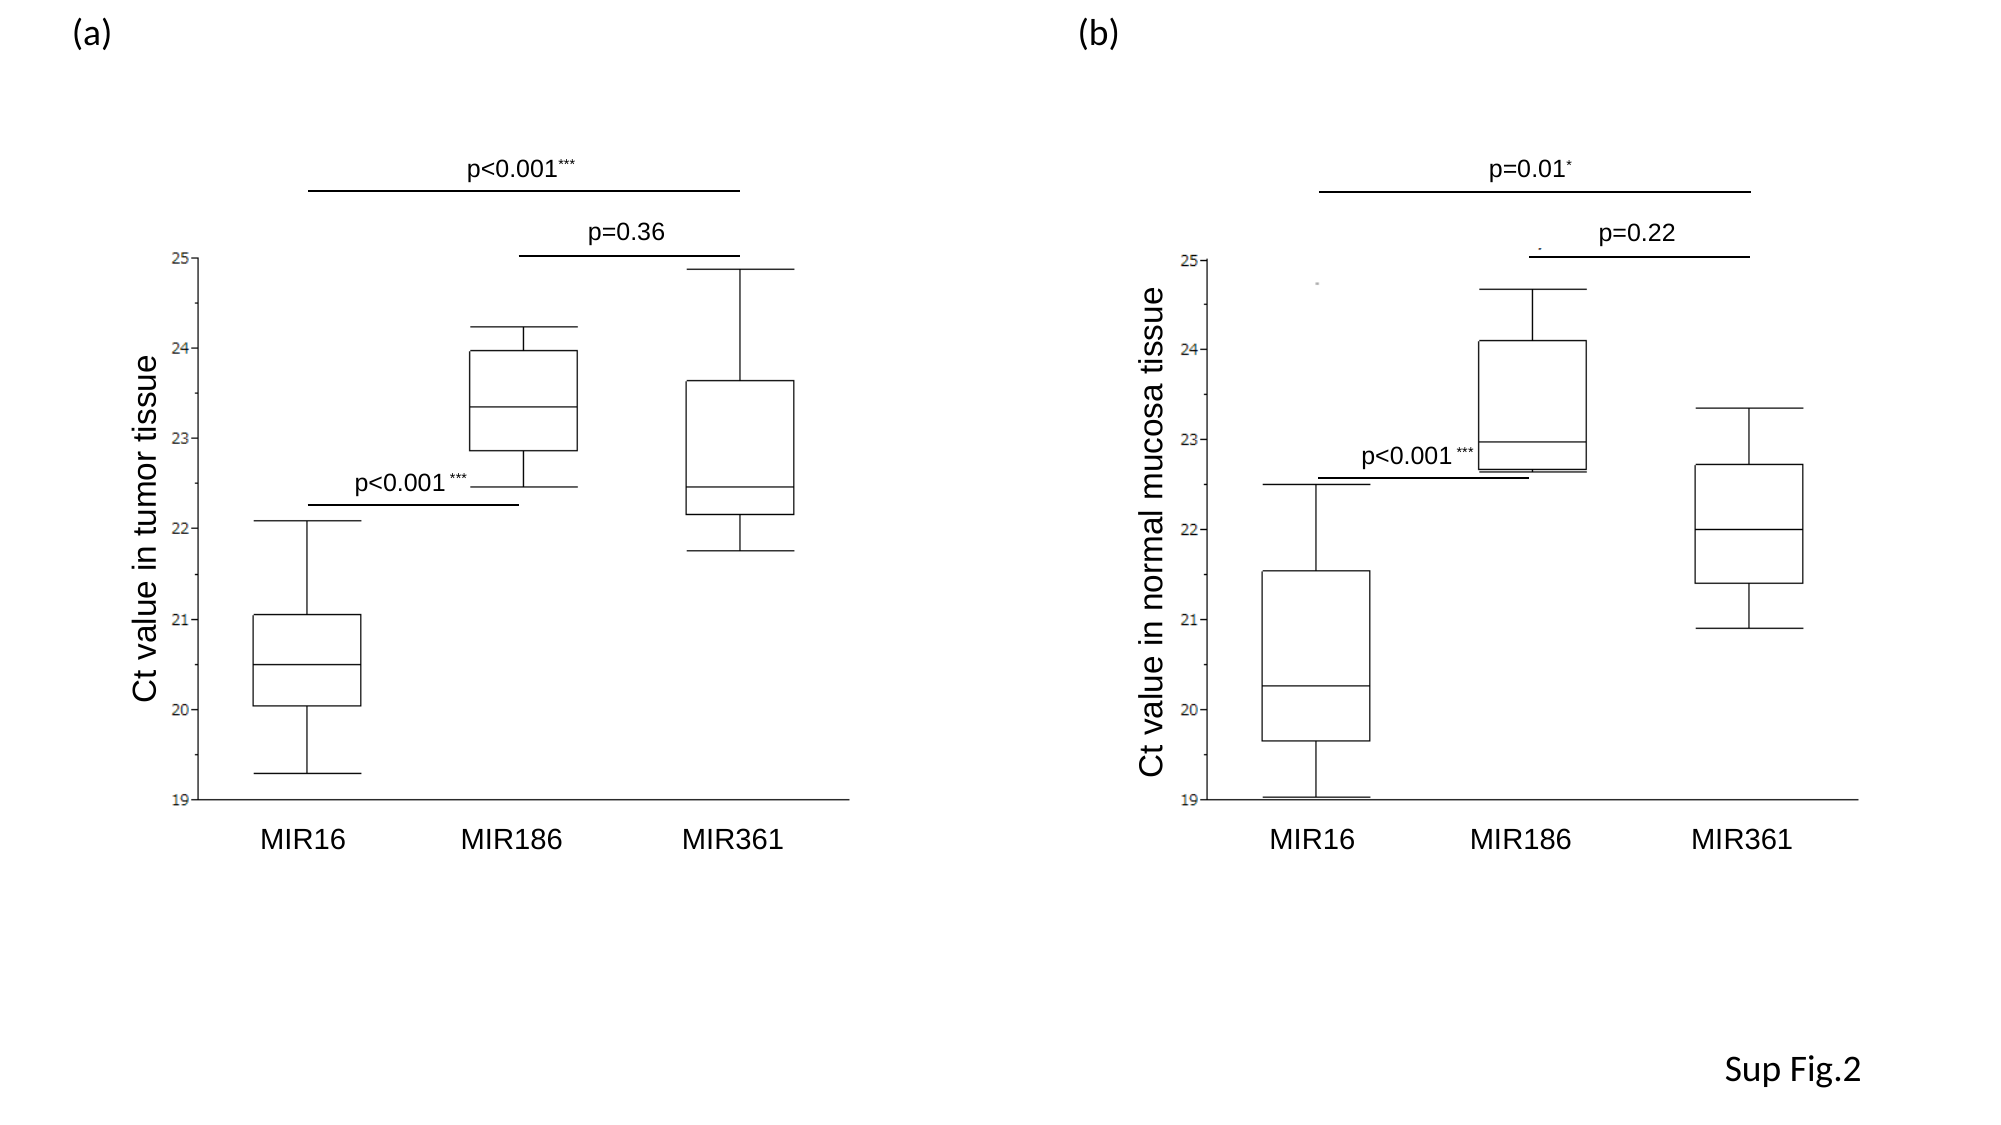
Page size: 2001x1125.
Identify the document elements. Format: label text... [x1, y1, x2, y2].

text_box MIR16 [245, 813, 370, 863]
text_box p=0.22 [1583, 208, 1696, 248]
text_box Ct value in tumor tissue [115, 330, 155, 718]
text_box (b) [1054, 0, 1136, 61]
text_box MIR361 [667, 813, 813, 863]
text_box MIR16 [1254, 813, 1380, 863]
text_box Ct value in normal mucosa tissue [1121, 268, 1174, 793]
text_box MIR186 [1455, 813, 1601, 863]
picture [1174, 248, 1864, 806]
text_box MIR361 [1676, 813, 1822, 863]
text_box p=0.01* [1474, 145, 1596, 191]
text_box p<0.001*** [452, 144, 597, 190]
text_box Sup Fig.2 [1710, 1036, 1888, 1097]
text_box p=0.36 [573, 207, 686, 251]
picture [155, 251, 860, 806]
text_box (a) [57, 0, 139, 61]
text_box MIR186 [445, 813, 592, 863]
